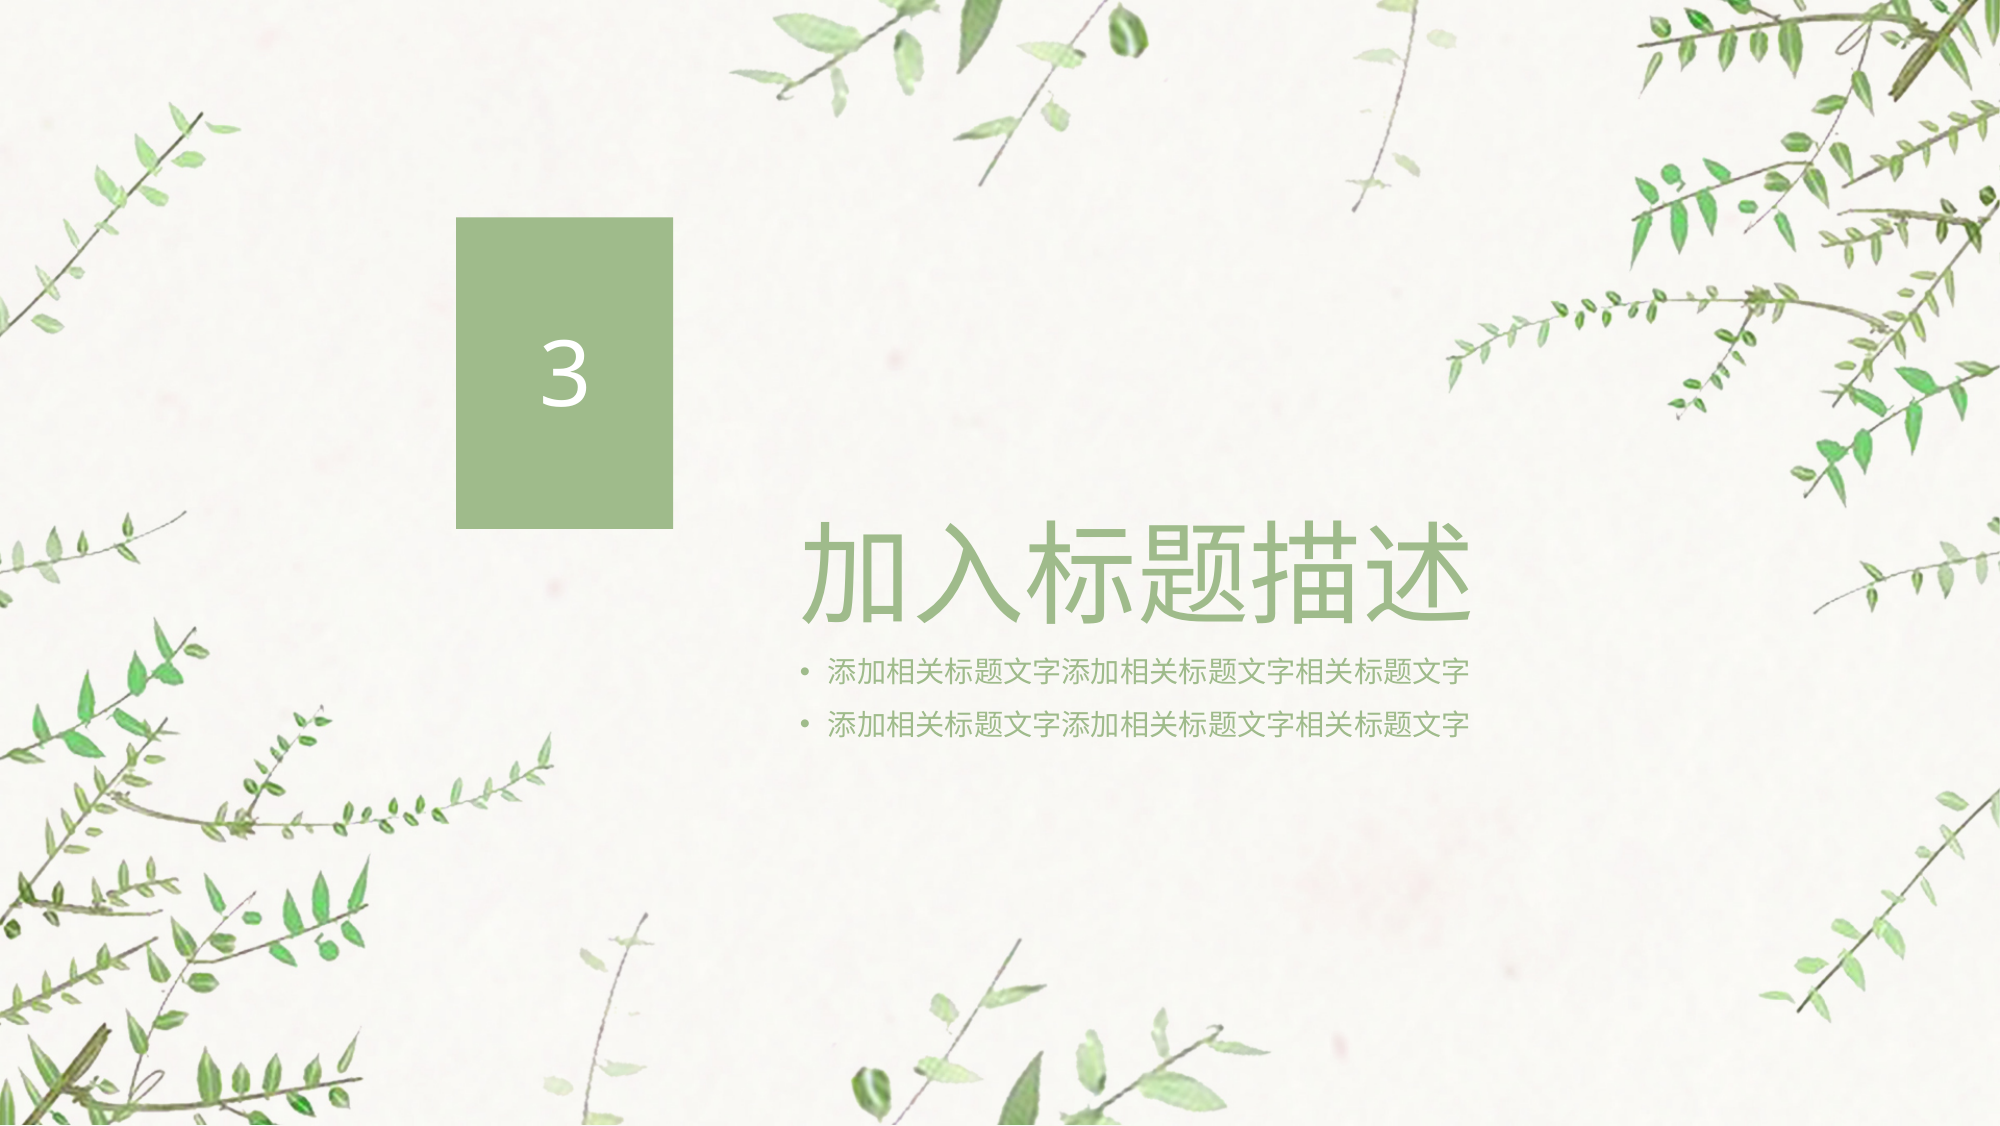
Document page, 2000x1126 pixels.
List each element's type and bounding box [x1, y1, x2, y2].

text_box [455, 217, 674, 530]
picture [0, 0, 2000, 1126]
